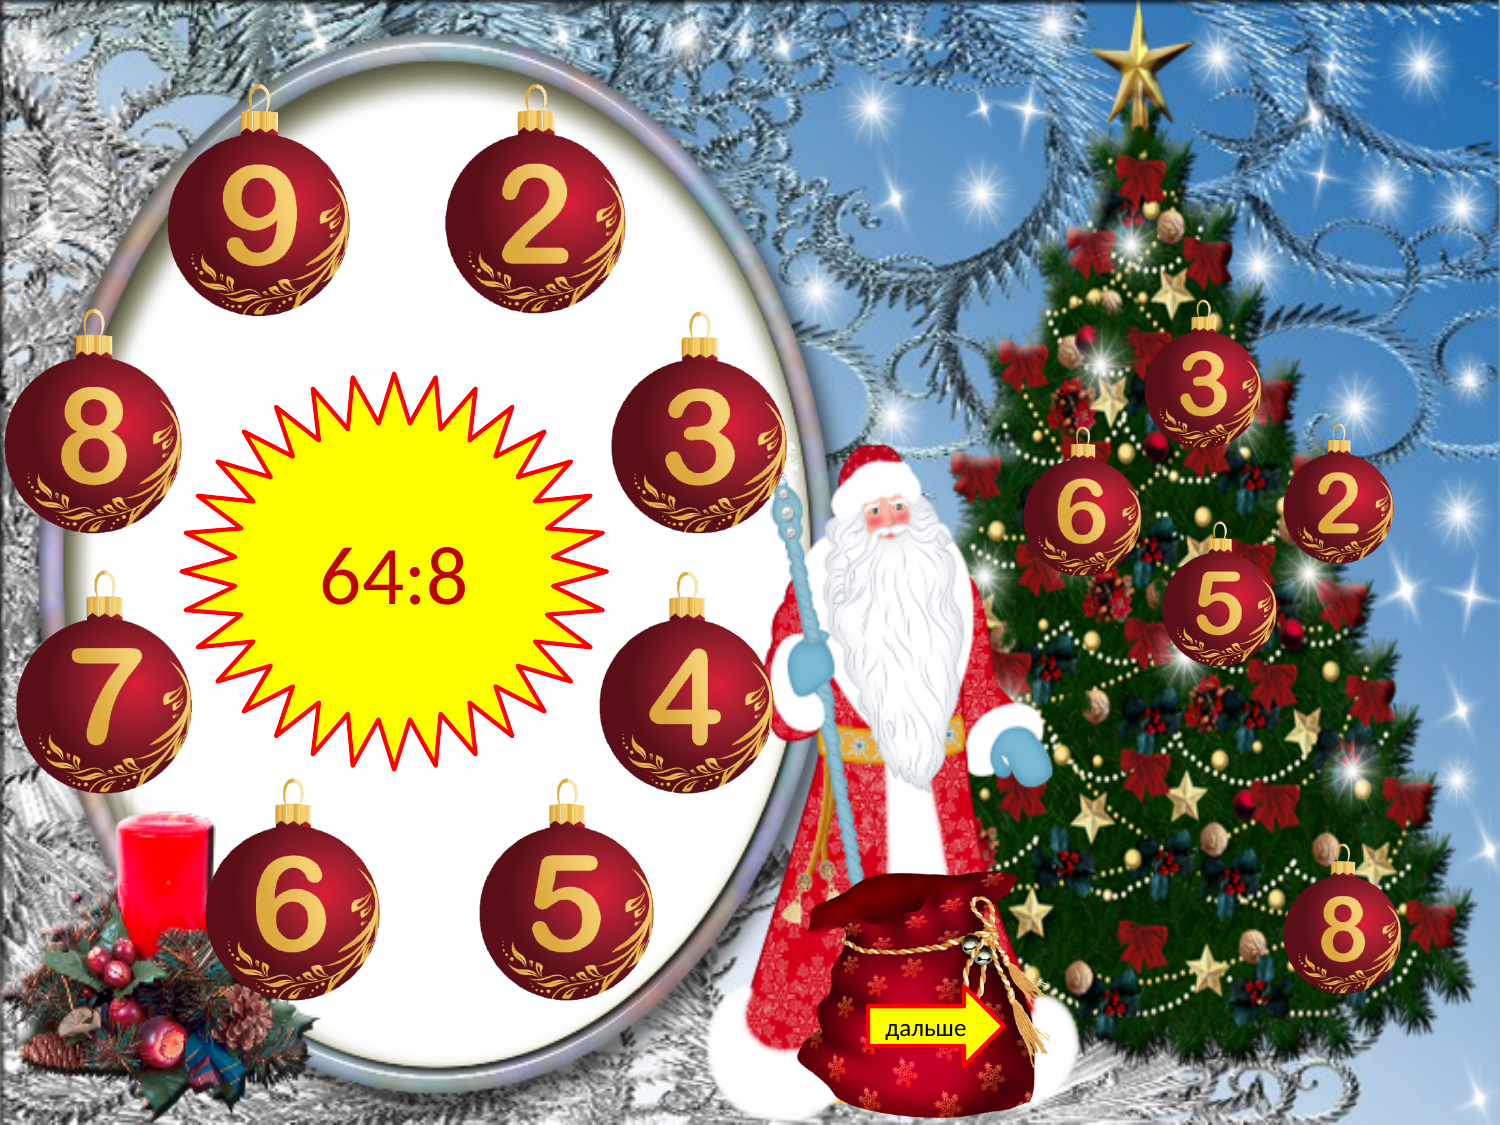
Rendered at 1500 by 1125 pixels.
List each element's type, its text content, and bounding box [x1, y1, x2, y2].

picture [0, 0, 1500, 1125]
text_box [796, 870, 1050, 1119]
text_box 64:8 [188, 371, 603, 772]
